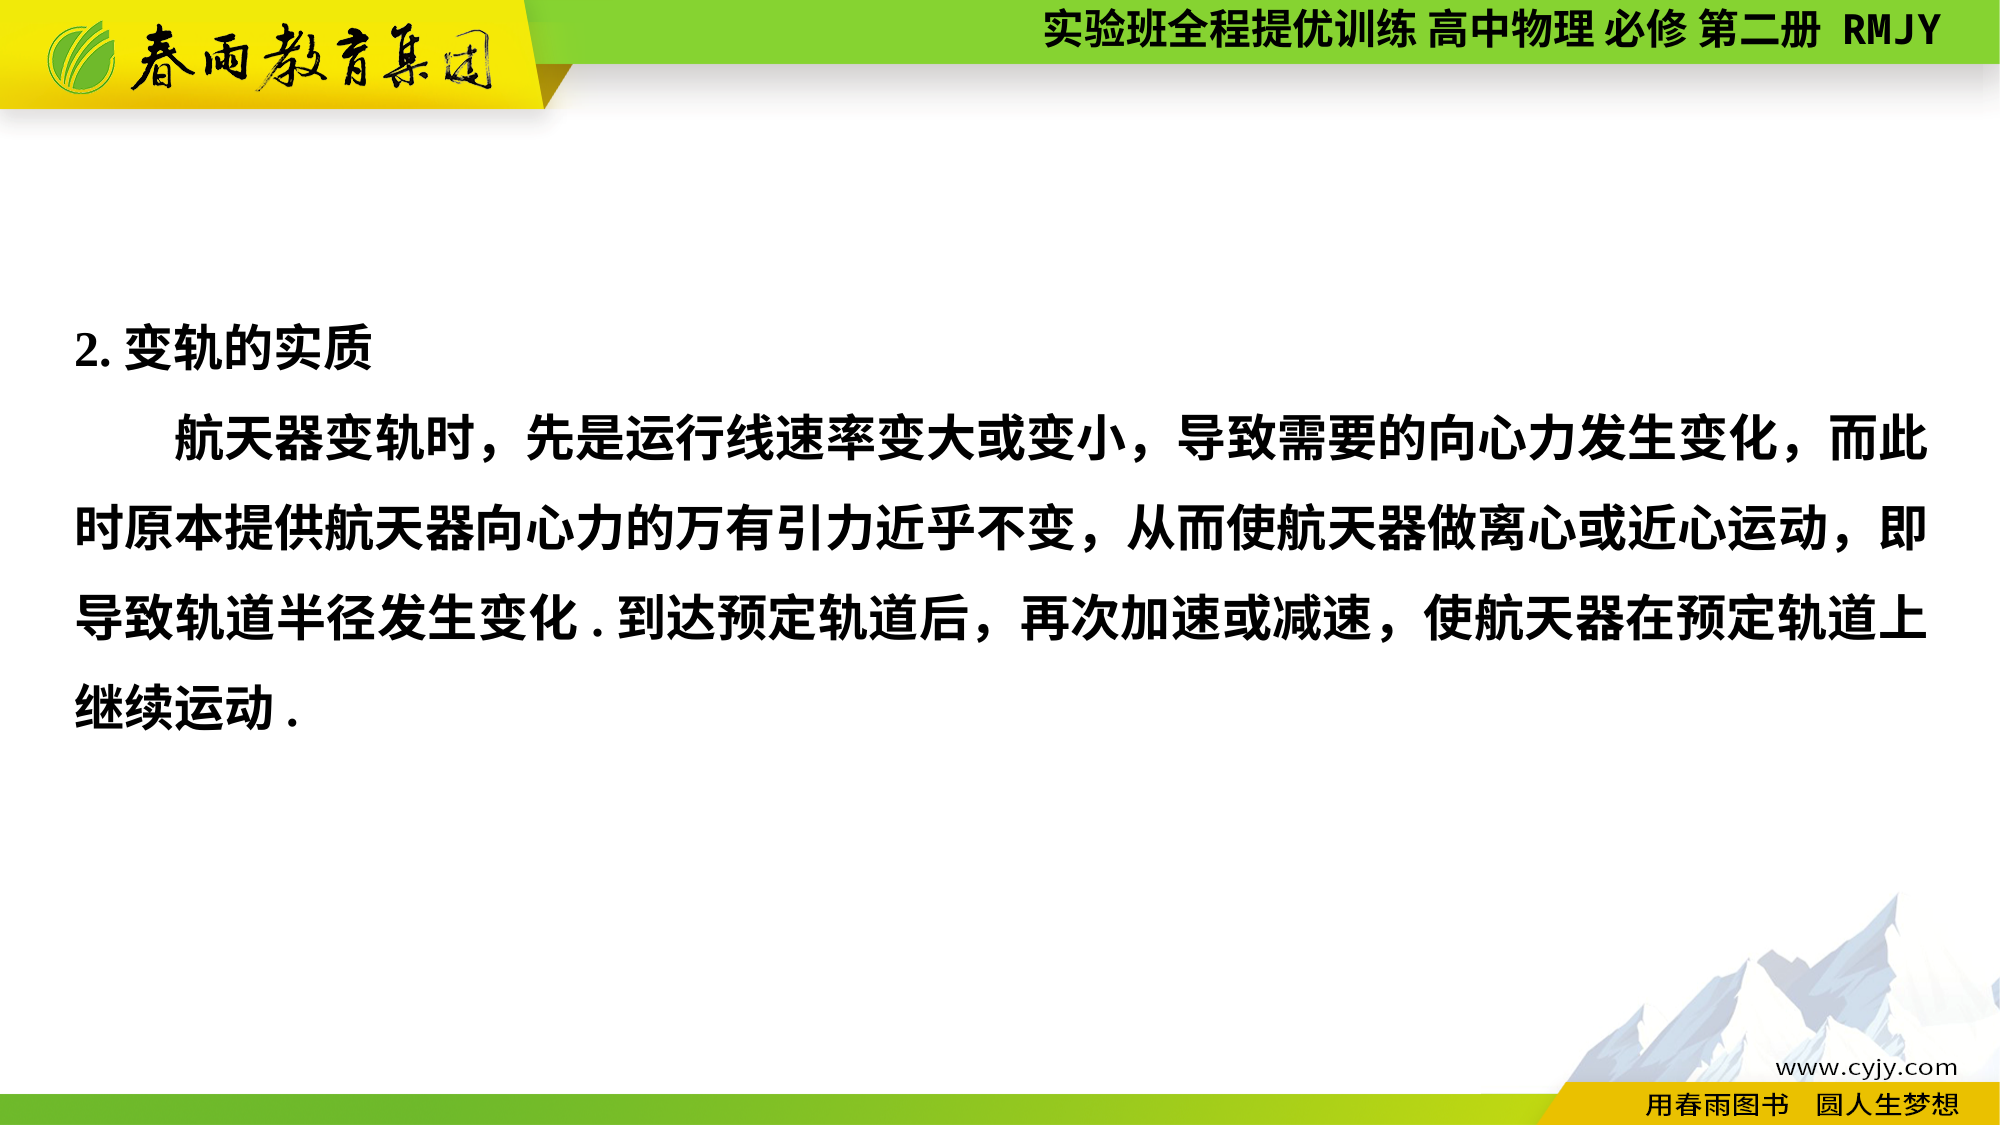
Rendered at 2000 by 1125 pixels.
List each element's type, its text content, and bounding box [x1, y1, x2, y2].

picture [0, 0, 2000, 1125]
list 2.变轨的实质 航天器变轨时，先是运行线速率变大或变小，导致需要的向心力发生变化，而此时原本提供航天器向心力的万有引力近乎不变，从而使航天器做离心或近心运动，即导致轨道半径发生变化.到达预定轨道后，再次加速或减速，使航天器在预定轨道上继续运动. [59, 278, 1944, 737]
